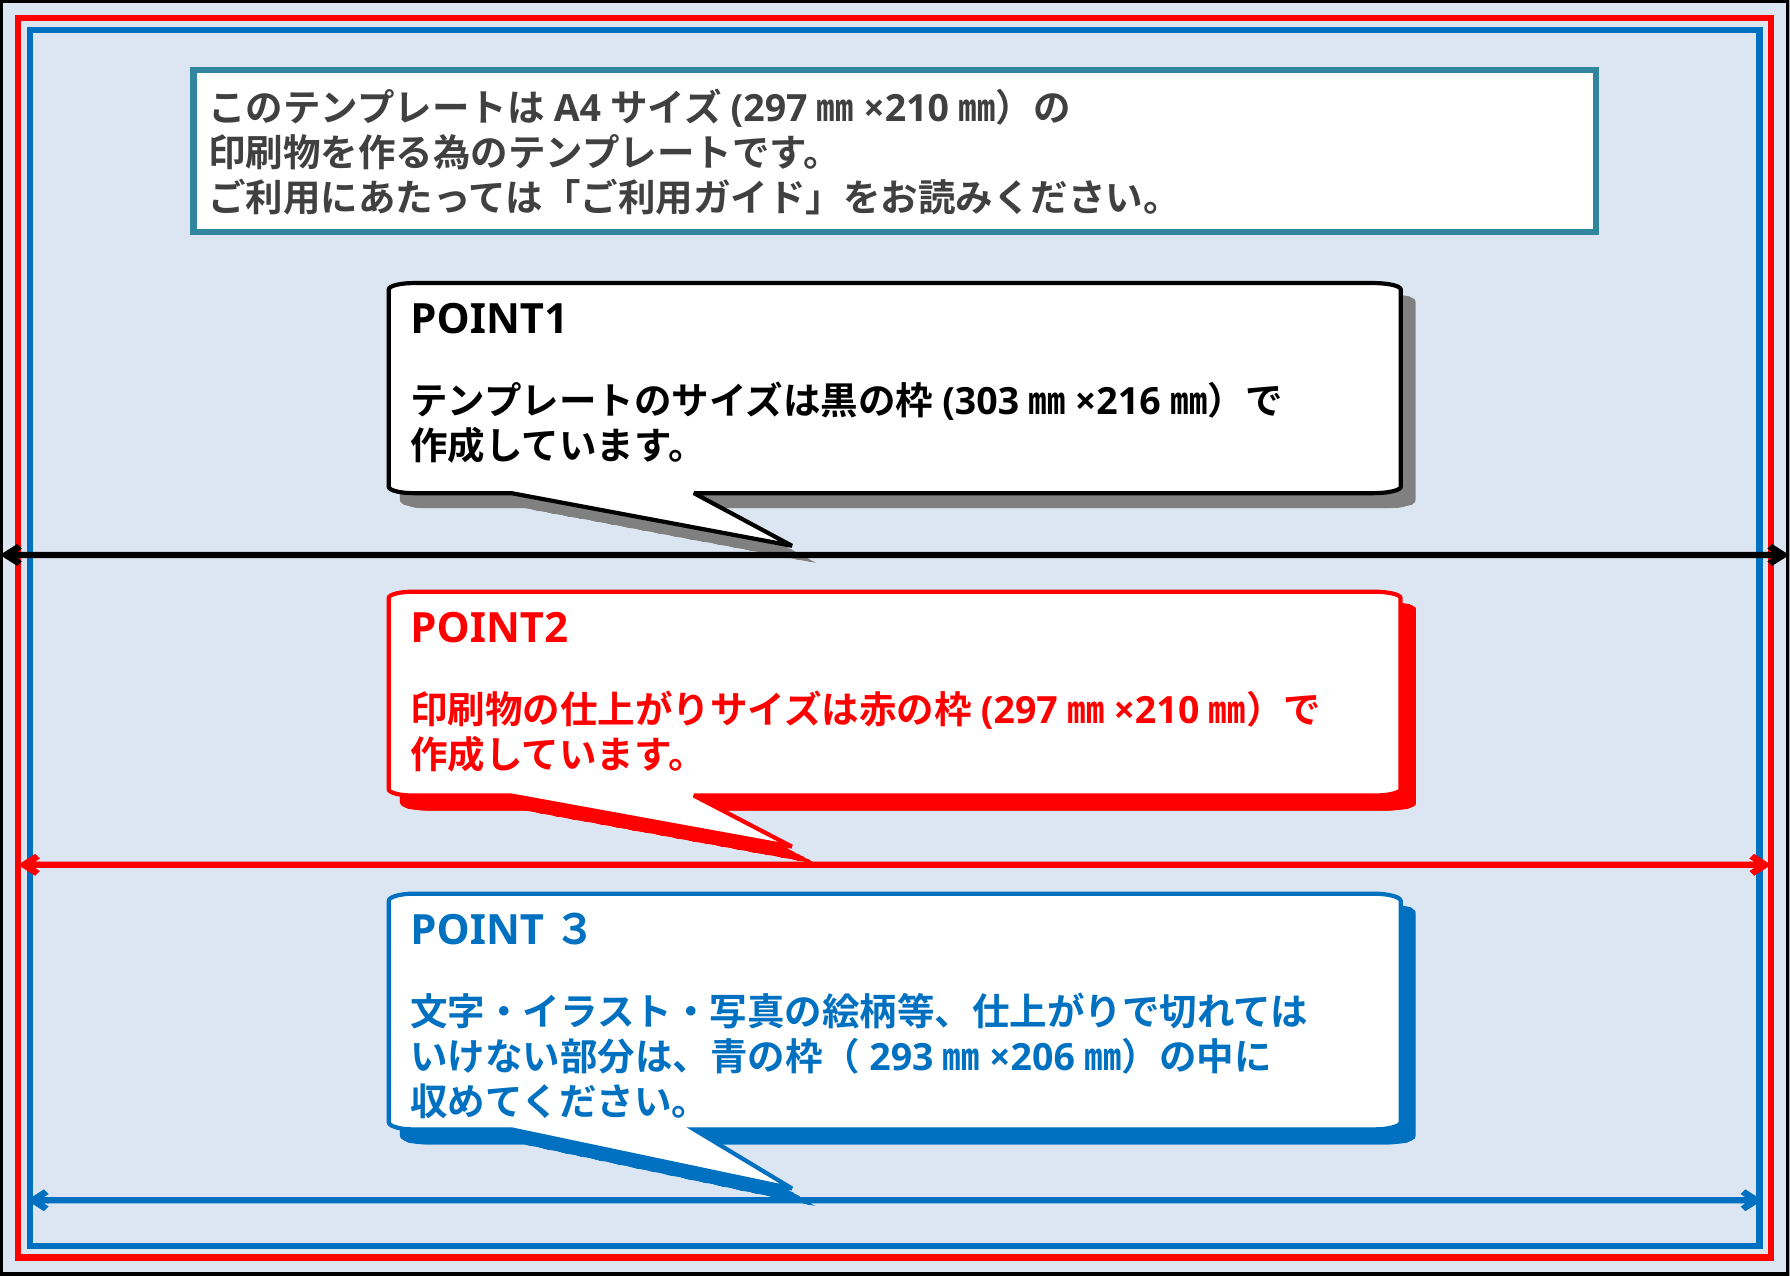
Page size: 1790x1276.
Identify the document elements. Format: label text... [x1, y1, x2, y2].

text_box [0, 0, 1790, 554]
text_box [0, 547, 1790, 563]
text_box [0, 556, 1790, 1276]
text_box POINT３ 文字・イラスト・写真の絵柄等、仕上がりで切れては いけない部分は、青の枠（293㎜×206㎜）の中に 収めてください。 [388, 893, 1401, 1189]
text_box [17, 17, 1772, 554]
text_box [17, 556, 29, 864]
text_box [29, 865, 1761, 1200]
text_box [26, 1193, 1763, 1208]
text_box POINT2 印刷物の仕上がりサイズは赤の枠(297㎜×210㎜）で 作成しています。 [388, 591, 1401, 847]
text_box [17, 865, 1772, 1259]
text_box このテンプレートはA4サイズ(297㎜×210㎜）の 印刷物を作る為のテンプレートです。 ご利用にあたっては「ご利用ガイド」をお読みください。 [192, 69, 1597, 233]
text_box [1761, 556, 1772, 864]
text_box [29, 556, 1761, 864]
text_box [29, 29, 1761, 554]
text_box [29, 1201, 1761, 1247]
text_box POINT1 テンプレートのサイズは黒の枠(303㎜×216㎜）で 作成しています。 [388, 283, 1401, 546]
